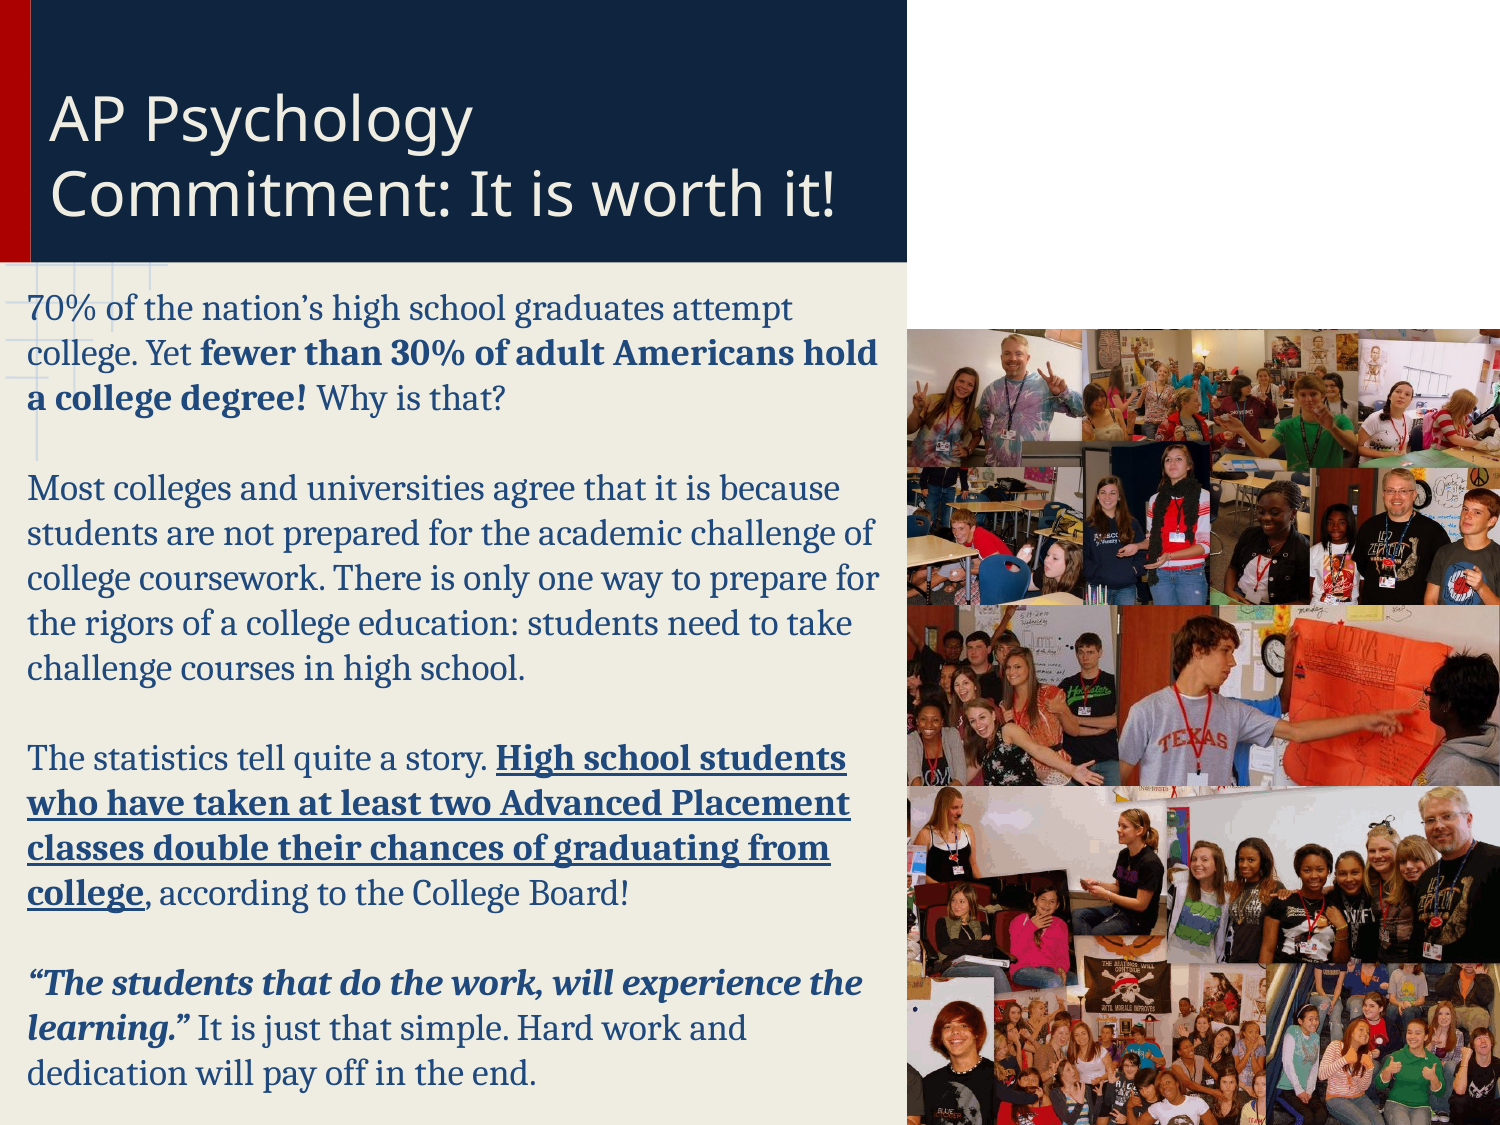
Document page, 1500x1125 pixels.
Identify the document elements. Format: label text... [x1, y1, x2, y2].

list 70% of the nation’s high school graduates attempt college. Yet fewer than 30% of adult Americans hold a college degree! Why is that? Most colleges and universities agree that it is because students are not prepared for the academic challenge of college coursework. There is only one way to prepare for the rigors of a college education: students need to take challenge courses in high school. The statistics tell quite a story. High school students who have taken at least two Advanced Placement classes double their chances of graduating from college, according to the College Board! “The students that do the work, will experience the learning.” It is just that simple. Hard work and dedication will pay off in the end. [12, 268, 902, 1125]
picture [907, 0, 1500, 1125]
title AP Psychology Commitment: It is worth it! [34, 22, 897, 244]
